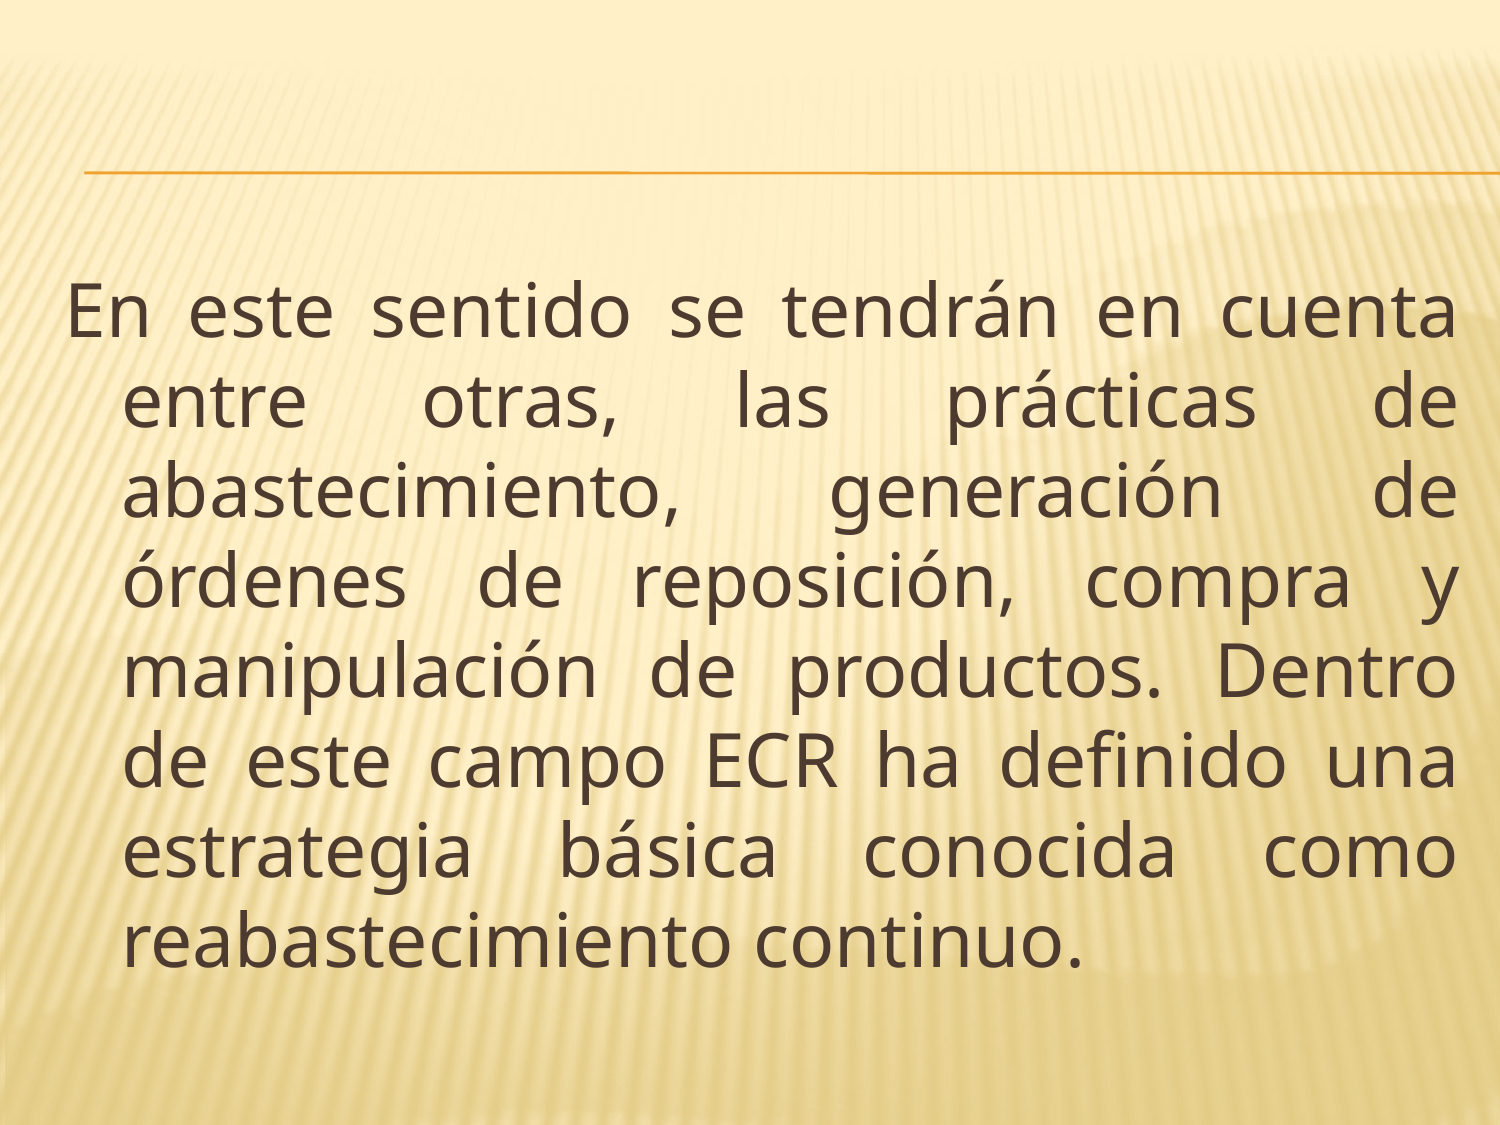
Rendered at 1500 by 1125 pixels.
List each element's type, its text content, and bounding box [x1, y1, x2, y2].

list En este sentido se tendrán en cuenta entre otras, las prácticas de abastecimiento, generación de órdenes de reposición, compra y manipulación de productos. Dentro de este campo ECR ha definido una estrategia básica conocida como reabastecimiento continuo. [50, 254, 1475, 998]
